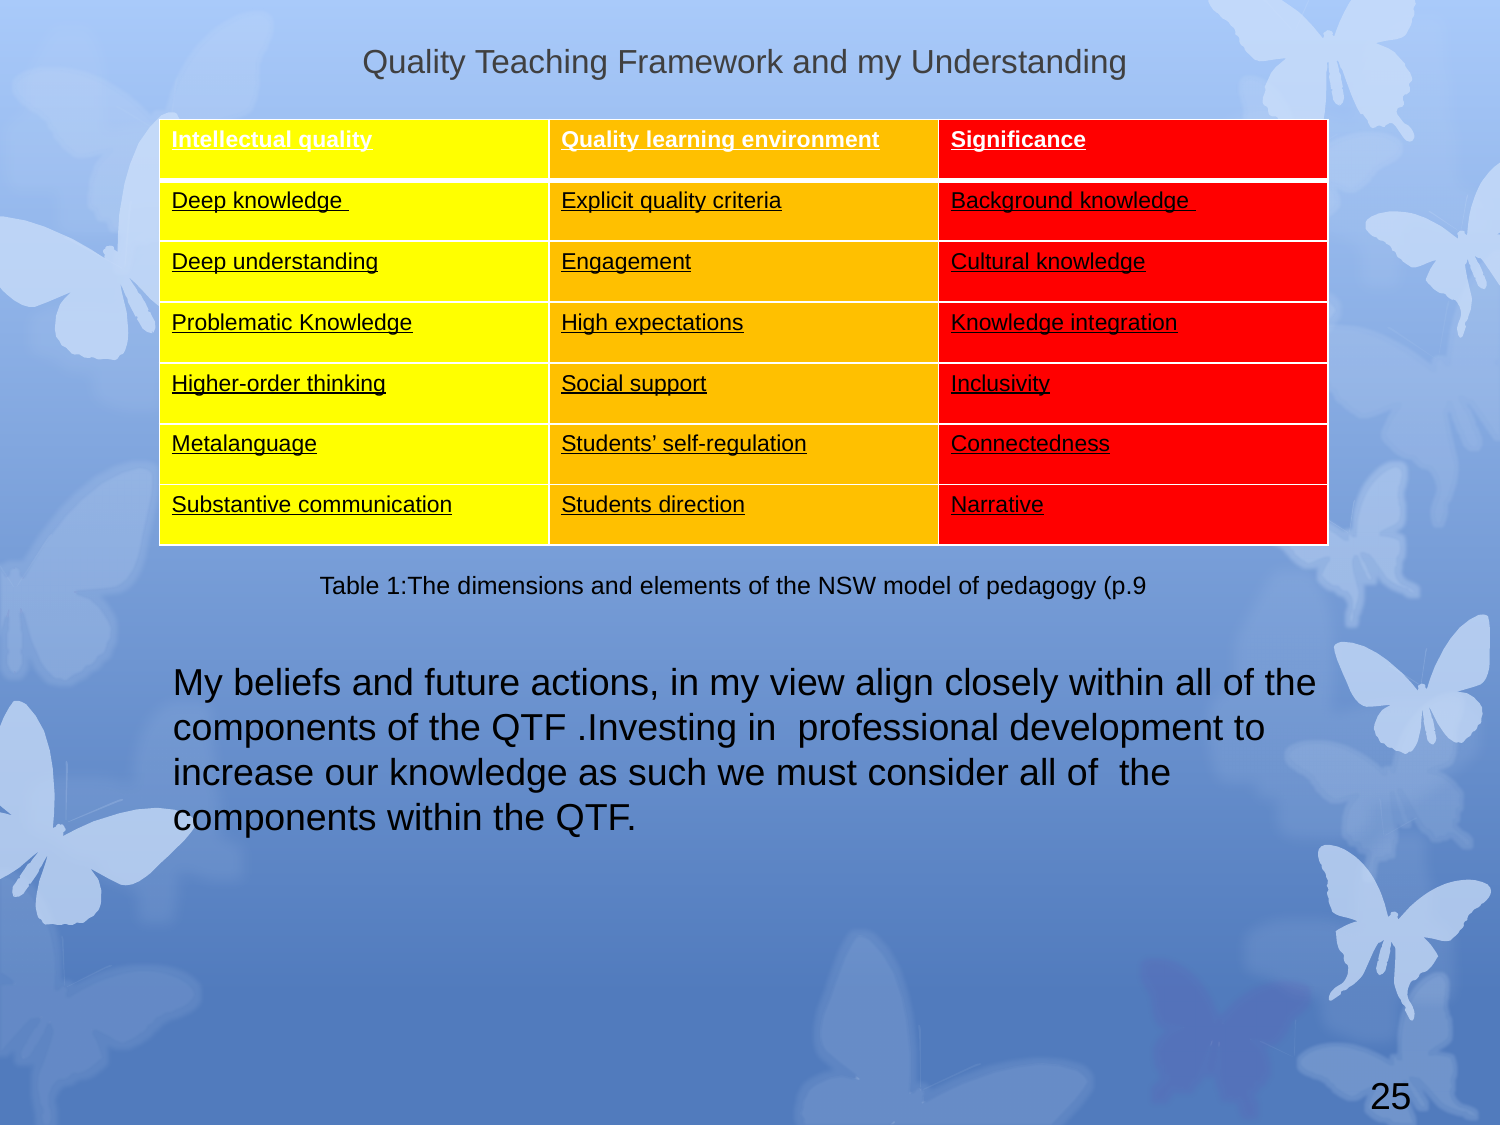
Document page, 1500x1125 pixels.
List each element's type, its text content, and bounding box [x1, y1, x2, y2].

table_cell Higher-order thinking [160, 364, 548, 423]
table_cell Connectedness [939, 425, 1327, 484]
table_cell Students direction [550, 485, 938, 544]
table_header Intellectual quality [160, 120, 548, 178]
table_cell Deep knowledge [160, 183, 548, 240]
table_cell Metalanguage [160, 425, 548, 484]
table_cell Substantive communication [160, 485, 548, 544]
table_cell Narrative [939, 485, 1327, 544]
table_cell Cultural knowledge [939, 242, 1327, 301]
text_box 25 [1355, 1064, 1430, 1125]
table_cell Problematic Knowledge [160, 303, 548, 362]
table_header Significance [939, 120, 1327, 178]
table_header Quality learning environment [550, 120, 938, 178]
text_box Table 1:The dimensions and elements of the NSW model of pedagogy (p.9 [158, 562, 1310, 608]
table_cell High expectations [550, 303, 938, 362]
table_cell Students’ self-regulation [550, 425, 938, 484]
title Quality Teaching Framework and my Understanding [165, 16, 1335, 105]
table_cell Engagement [550, 242, 938, 301]
table_cell Inclusivity [939, 364, 1327, 423]
text_box My beliefs and future actions, in my view align closely within all of the components of the QTF .Investing in professional development to increase our knowledge as such we must consider all of the components within the QTF. [158, 651, 1371, 846]
table_cell Deep understanding [160, 242, 548, 301]
table_cell Background knowledge [939, 183, 1327, 240]
table_cell Social support [550, 364, 938, 423]
table_cell Explicit quality criteria [550, 183, 938, 240]
table_cell Knowledge integration [939, 303, 1327, 362]
